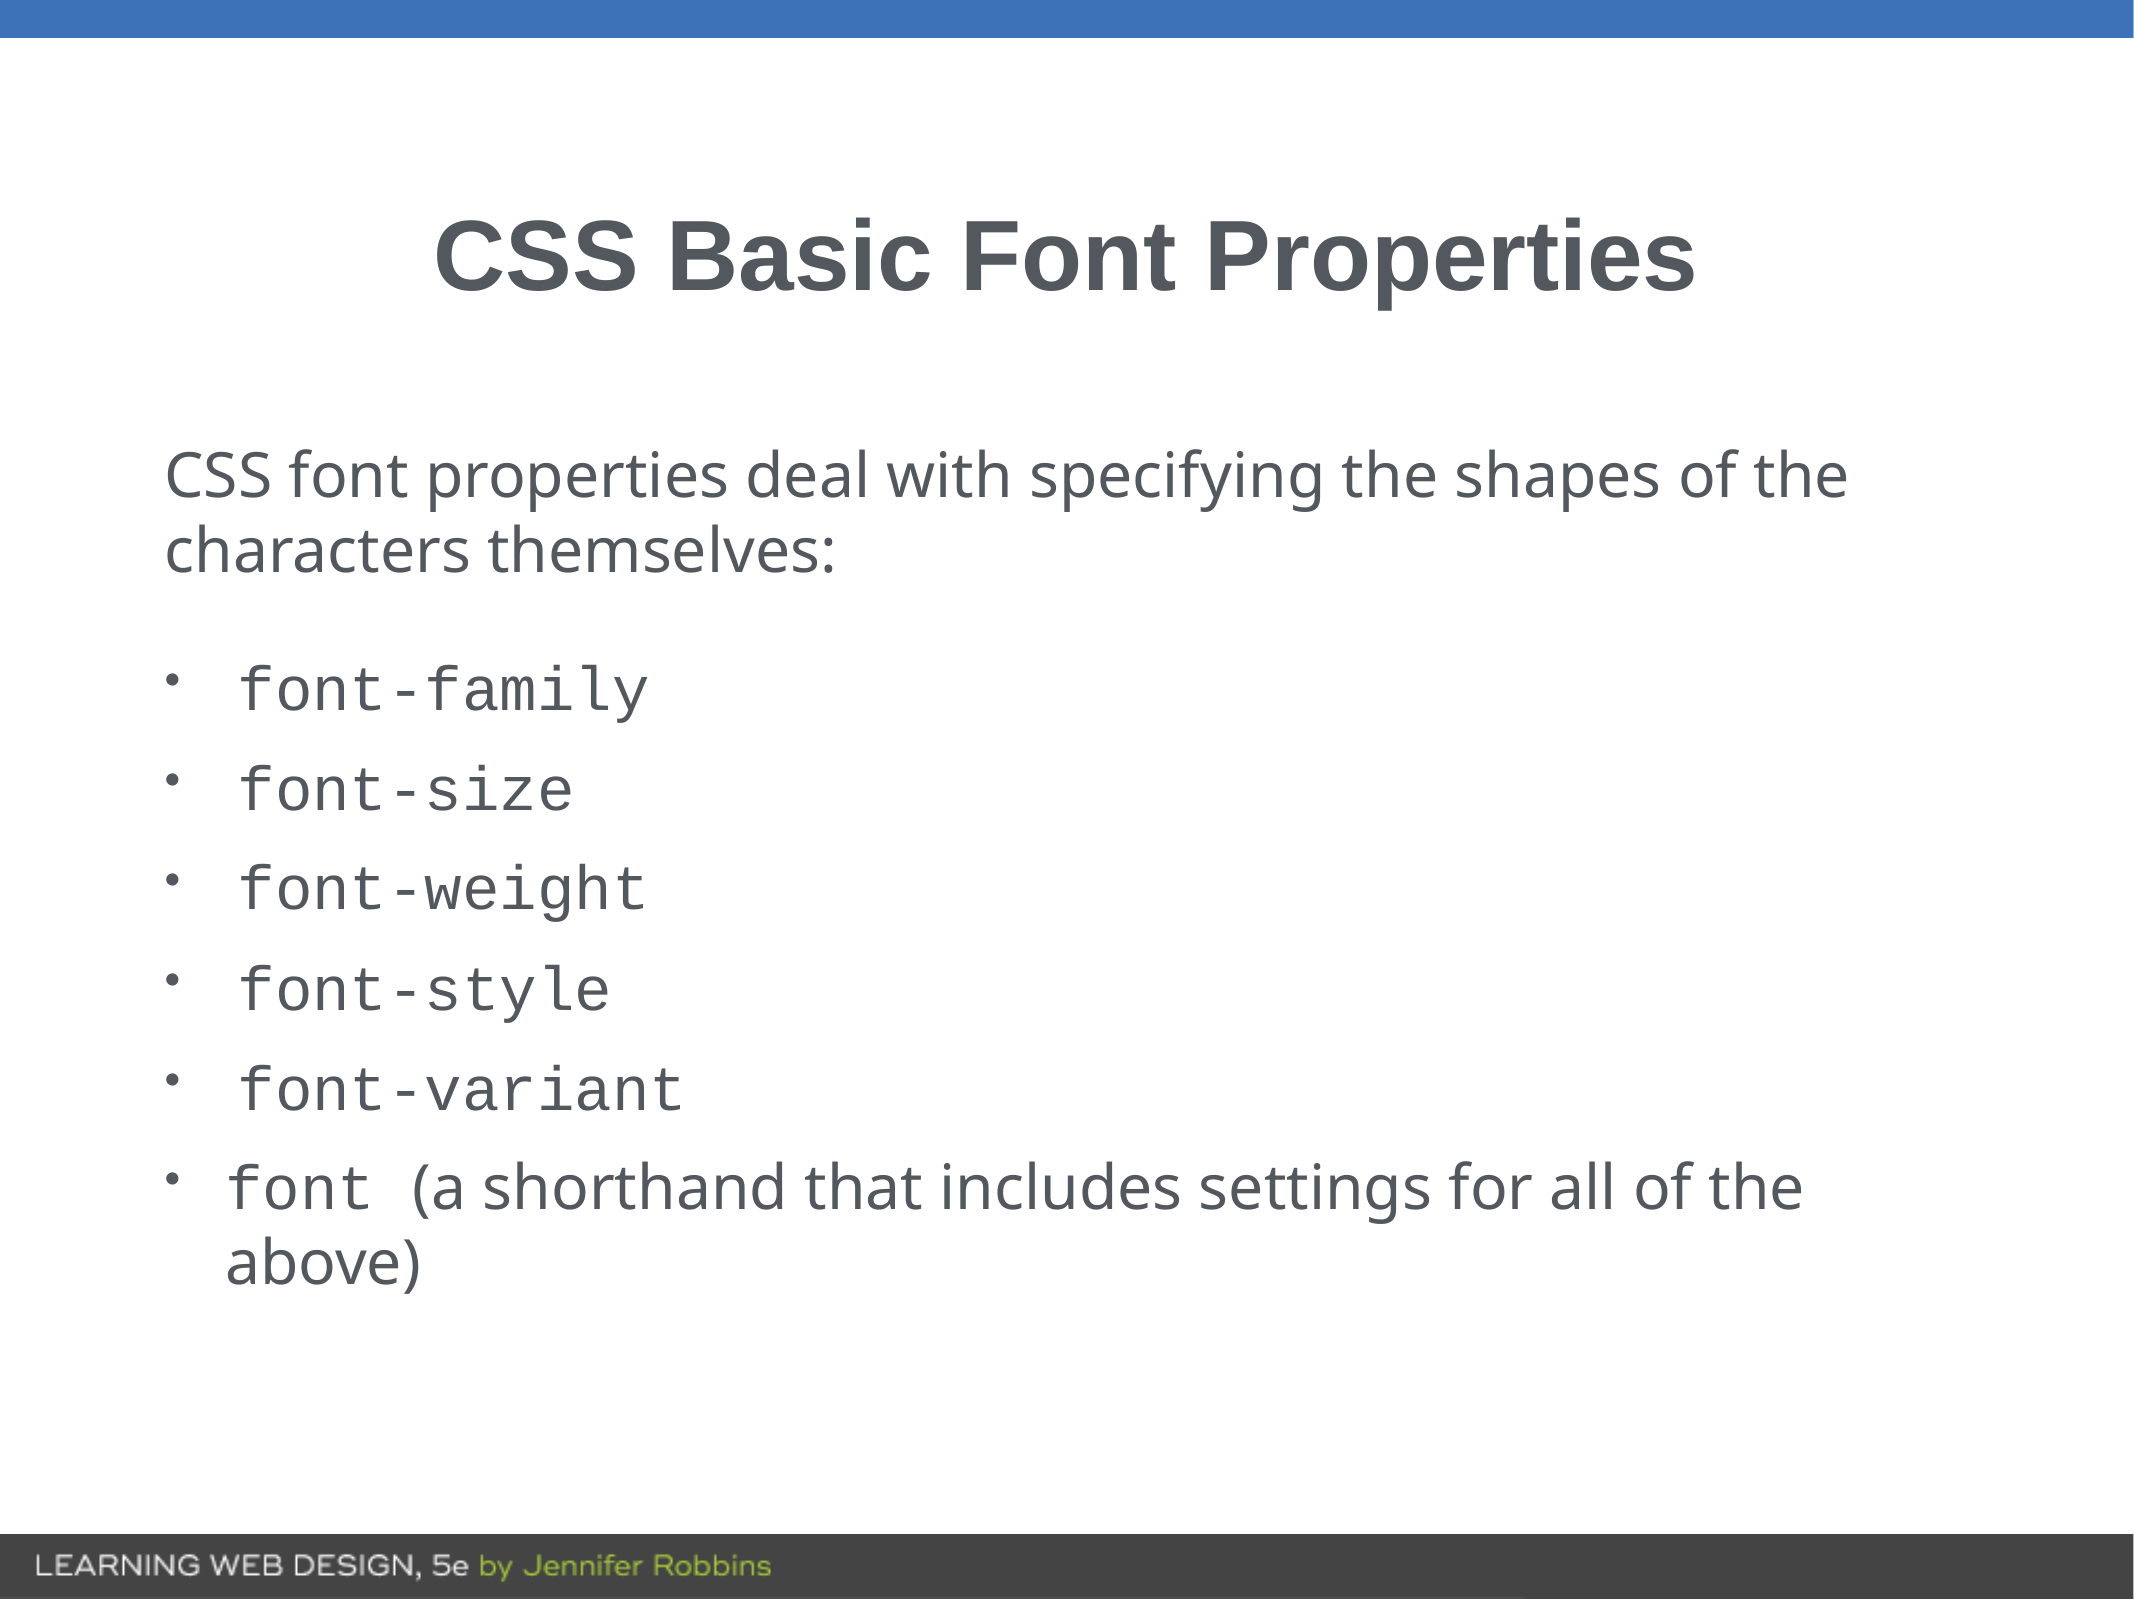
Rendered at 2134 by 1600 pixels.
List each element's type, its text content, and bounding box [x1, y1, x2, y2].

list CSS font properties deal with specifying the shapes of the characters themselves: font-family font-size font-weight font-style font-variant font (a shorthand that includes settings for all of the above) [155, 426, 1978, 1340]
title CSS Basic Font Properties [155, 72, 1978, 426]
picture [0, 1534, 2134, 1599]
